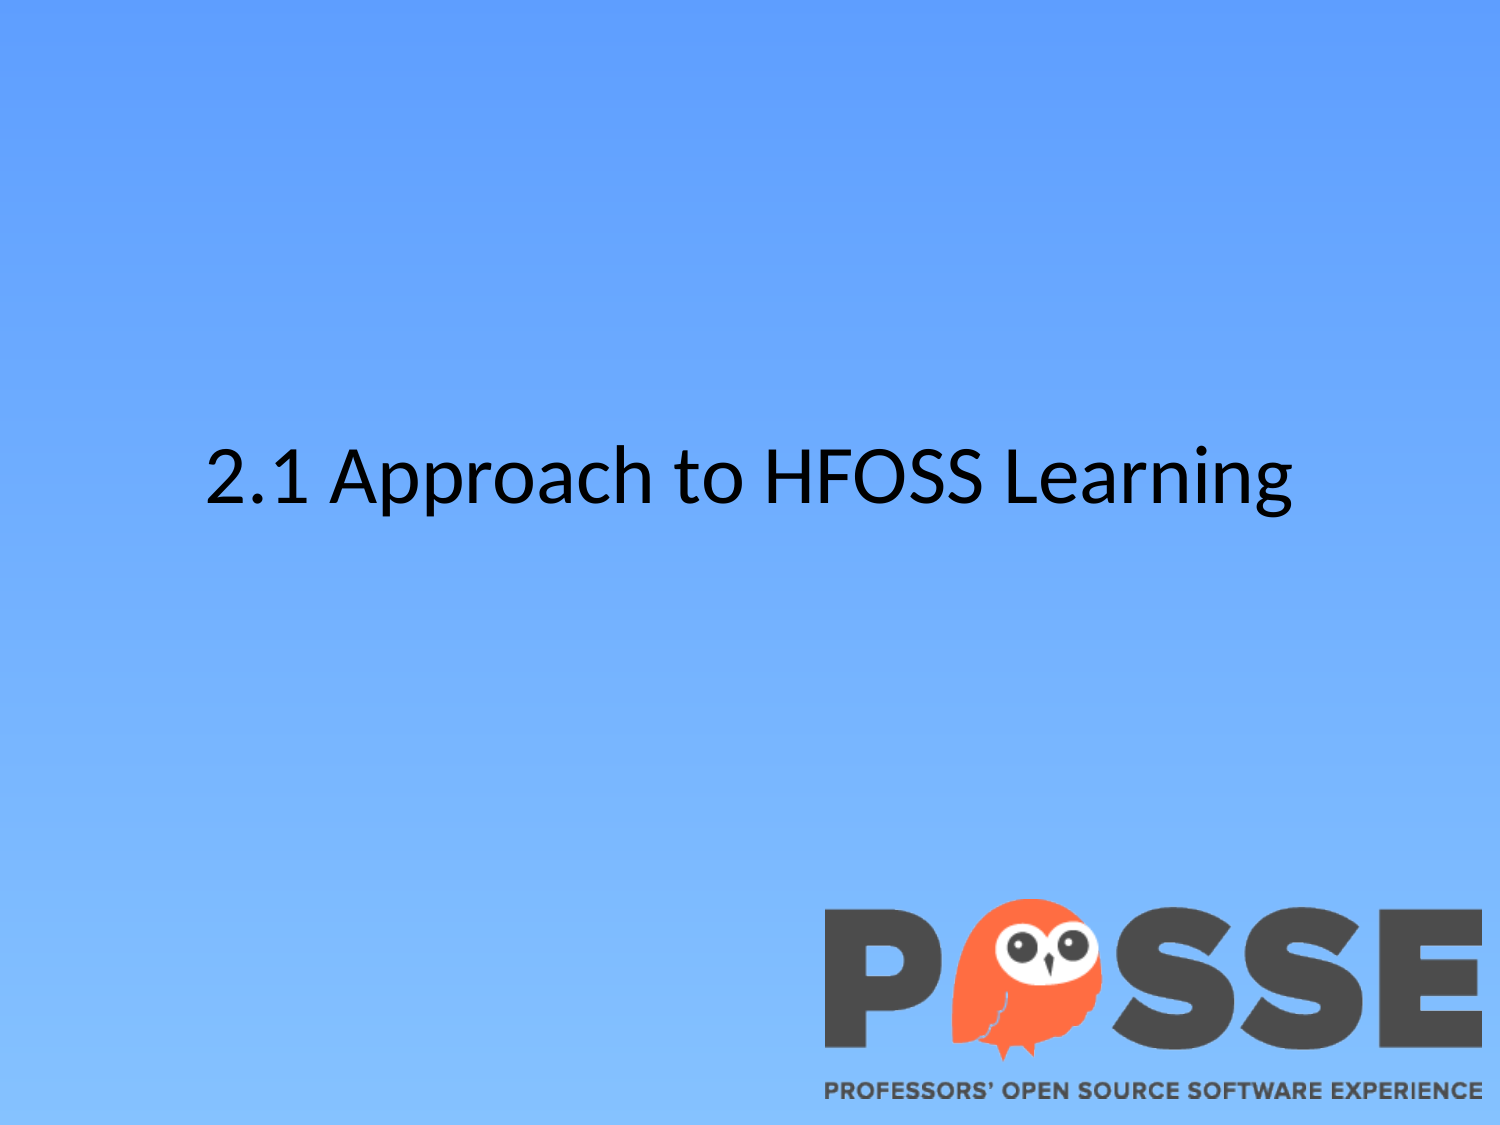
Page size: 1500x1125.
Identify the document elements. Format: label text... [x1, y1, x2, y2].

picture [824, 899, 1482, 1099]
title 2.1 Approach to HFOSS Learning [112, 349, 1388, 591]
